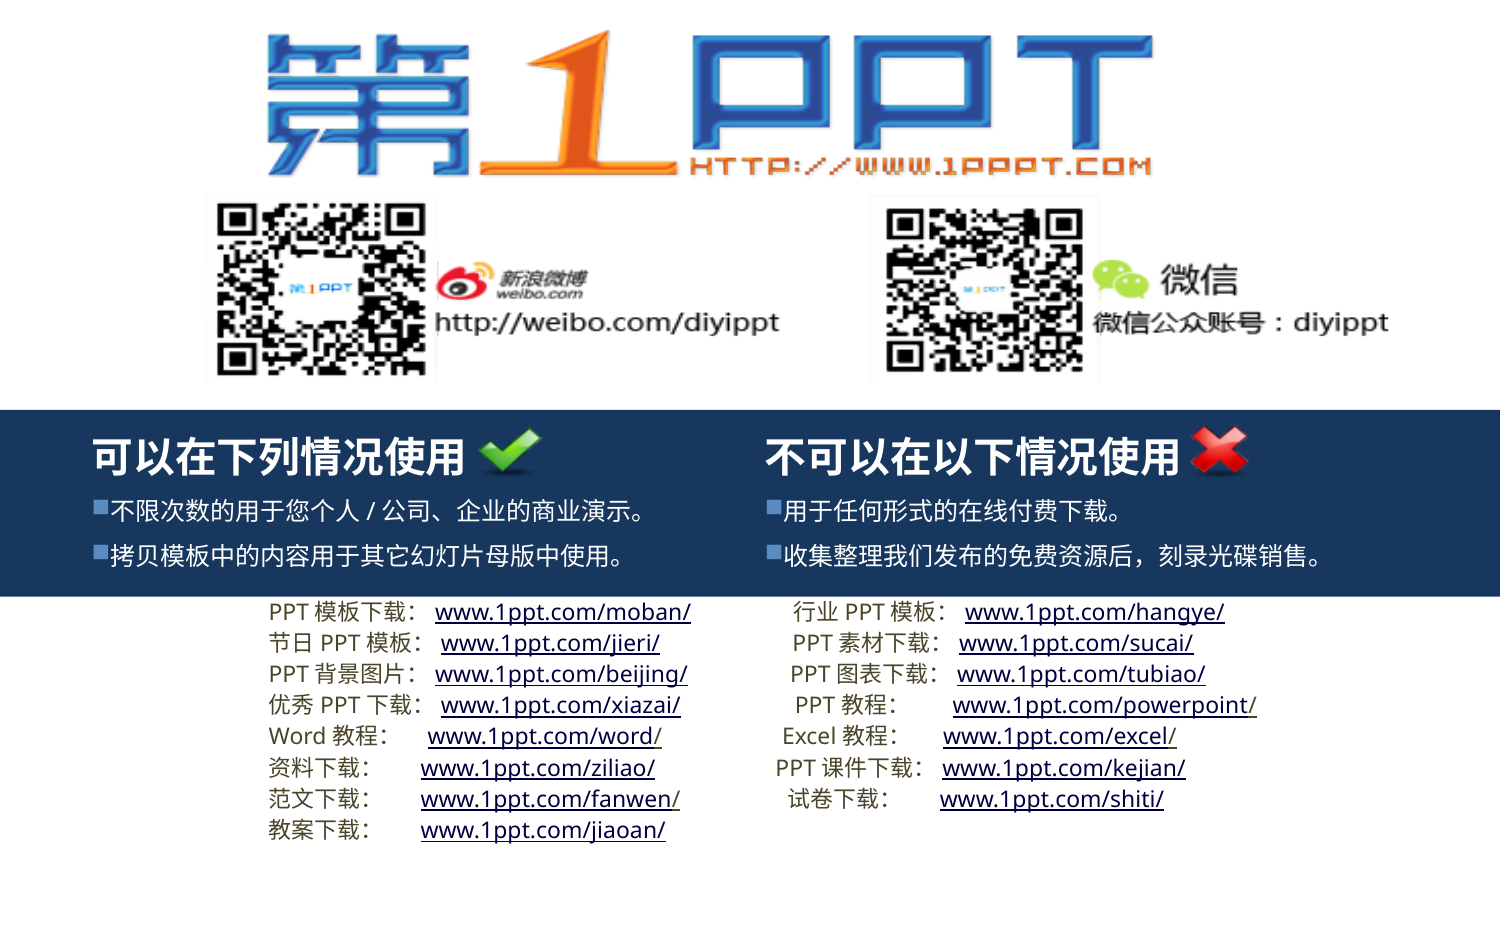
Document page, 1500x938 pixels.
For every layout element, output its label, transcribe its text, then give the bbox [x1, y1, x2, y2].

picture [477, 423, 544, 478]
picture [1186, 423, 1252, 478]
text_box PPT模板下载：www.1ppt.com/moban/ 行业PPT模板：www.1ppt.com/hangye/ 节日PPT模板：www.1ppt.com/jieri/ PPT素材下载：www.1ppt.com/sucai/ PPT背景图片：www.1ppt.com/beijing/ PPT图表下载：www.1ppt.com/tubiao/ 优秀PPT下载：www.1ppt.com/xiazai/ PPT教程： www.1ppt.com/powerpoint/ Word教程： www.1ppt.com/word/ Excel教程： www.1ppt.com/excel/ 资料下载： www.1ppt.com/ziliao/ PPT课件下载：www.1ppt.com/kejian/ 范文下载： www.1ppt.com/fanwen/ 试卷下载： www.1ppt.com/shiti/ 教案下载： www.1ppt.com/jiaoan/ [252, 635, 1315, 840]
text_box 不可以在以下情况使用 用于任何形式的在线付费下载。 收集整理我们发布的免费资源后，刻录光碟销售。 [750, 423, 1424, 635]
text_box 可以在下列情况使用 不限次数的用于您个人/公司、企业的商业演示。 拷贝模板中的内容用于其它幻灯片母版中使用。 [76, 423, 750, 645]
text_box [0, 409, 1500, 597]
picture [170, 16, 1436, 385]
